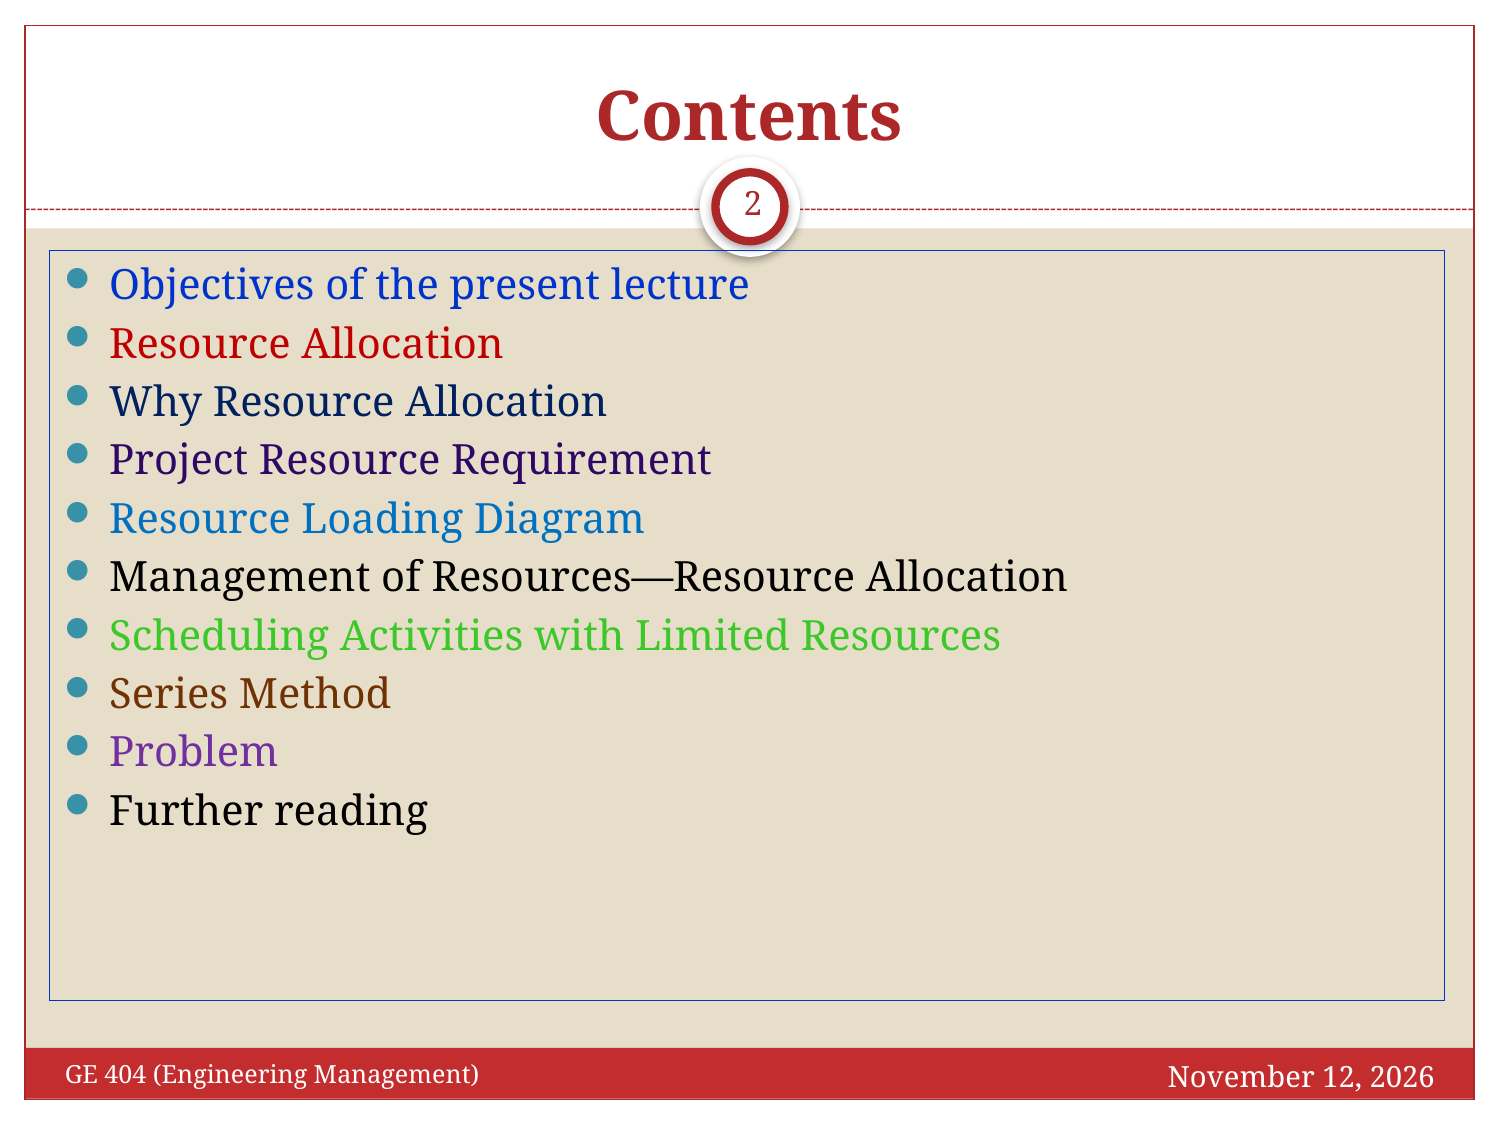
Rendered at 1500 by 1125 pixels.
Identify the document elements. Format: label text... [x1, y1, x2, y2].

title Contents [49, 37, 1450, 162]
list Objectives of the present lecture Resource Allocation Why Resource Allocation Project Resource Requirement Resource Loading Diagram Management of Resources—Resource Allocation Scheduling Activities with Limited Resources Series Method Problem Further reading [49, 250, 1445, 1001]
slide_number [950, 1050, 1450, 1111]
footer GE 404 (Engineering Management) [50, 1051, 638, 1112]
slide_number 2 [715, 168, 791, 241]
